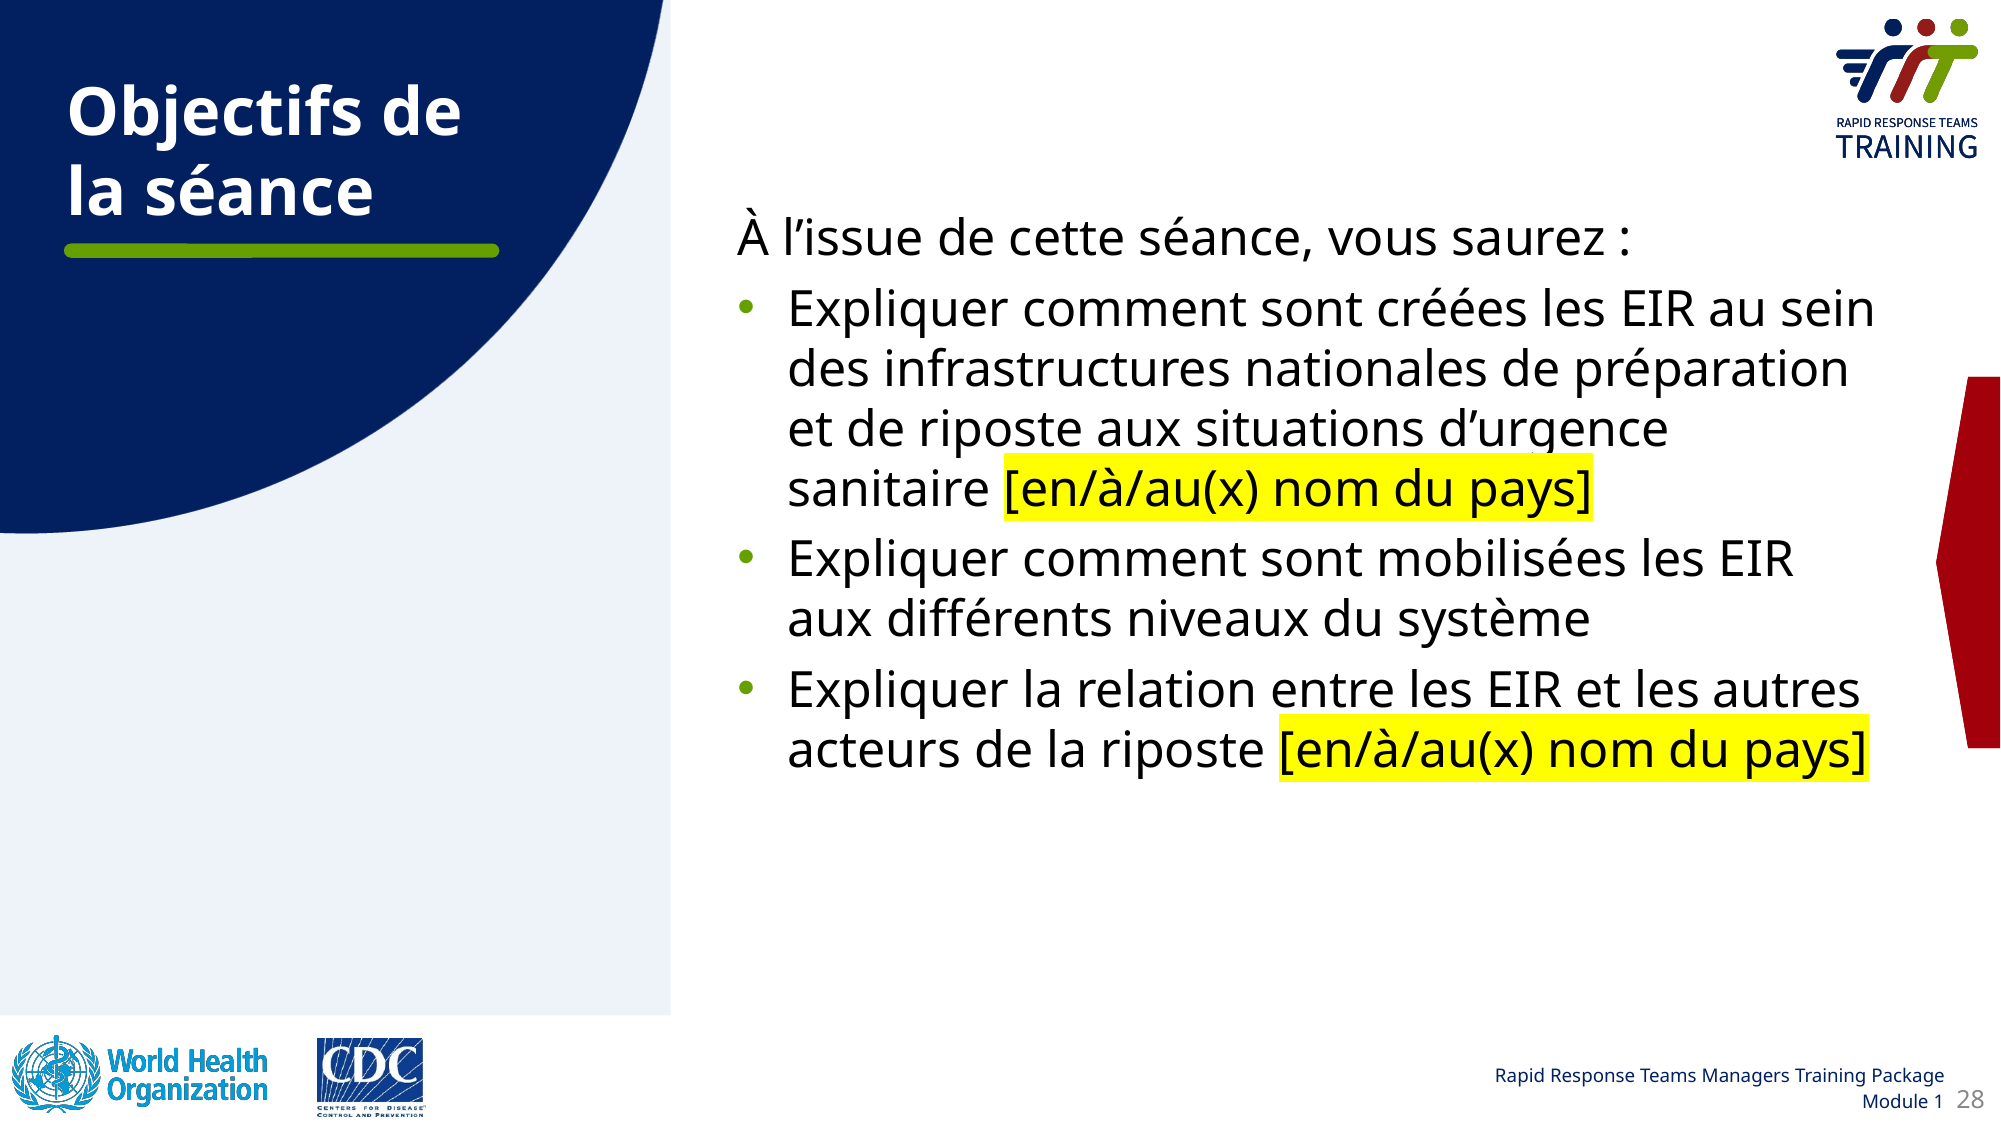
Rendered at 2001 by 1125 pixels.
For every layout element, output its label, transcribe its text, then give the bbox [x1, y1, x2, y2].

text_box À l’issue de cette séance, vous saurez : Expliquer comment sont créées les EIR au sein des infrastructures nationales de préparation et de riposte aux situations d’urgence sanitaire [en/à/au(x) nom du pays] Expliquer comment sont mobilisées les EIR aux différents niveaux du système Expliquer la relation entre les EIR et les autres acteurs de la riposte [en/à/au(x) nom du pays] [729, 198, 1887, 785]
picture [1835, 19, 1978, 167]
text_box 28 [1557, 1075, 1993, 1121]
picture [50, 1108, 62, 1113]
picture [30, 1083, 37, 1091]
text_box Objectifs de la séance [59, 61, 531, 237]
picture [46, 1056, 54, 1062]
picture [71, 1053, 90, 1091]
picture [12, 1035, 54, 1068]
picture [12, 1083, 48, 1113]
picture [317, 1038, 426, 1117]
picture [36, 1088, 78, 1105]
picture [59, 1035, 267, 1113]
picture [40, 1062, 47, 1070]
picture [24, 1054, 36, 1087]
picture [22, 1062, 26, 1077]
picture [0, 0, 670, 538]
picture [34, 1054, 43, 1078]
text_box [1936, 376, 2000, 749]
